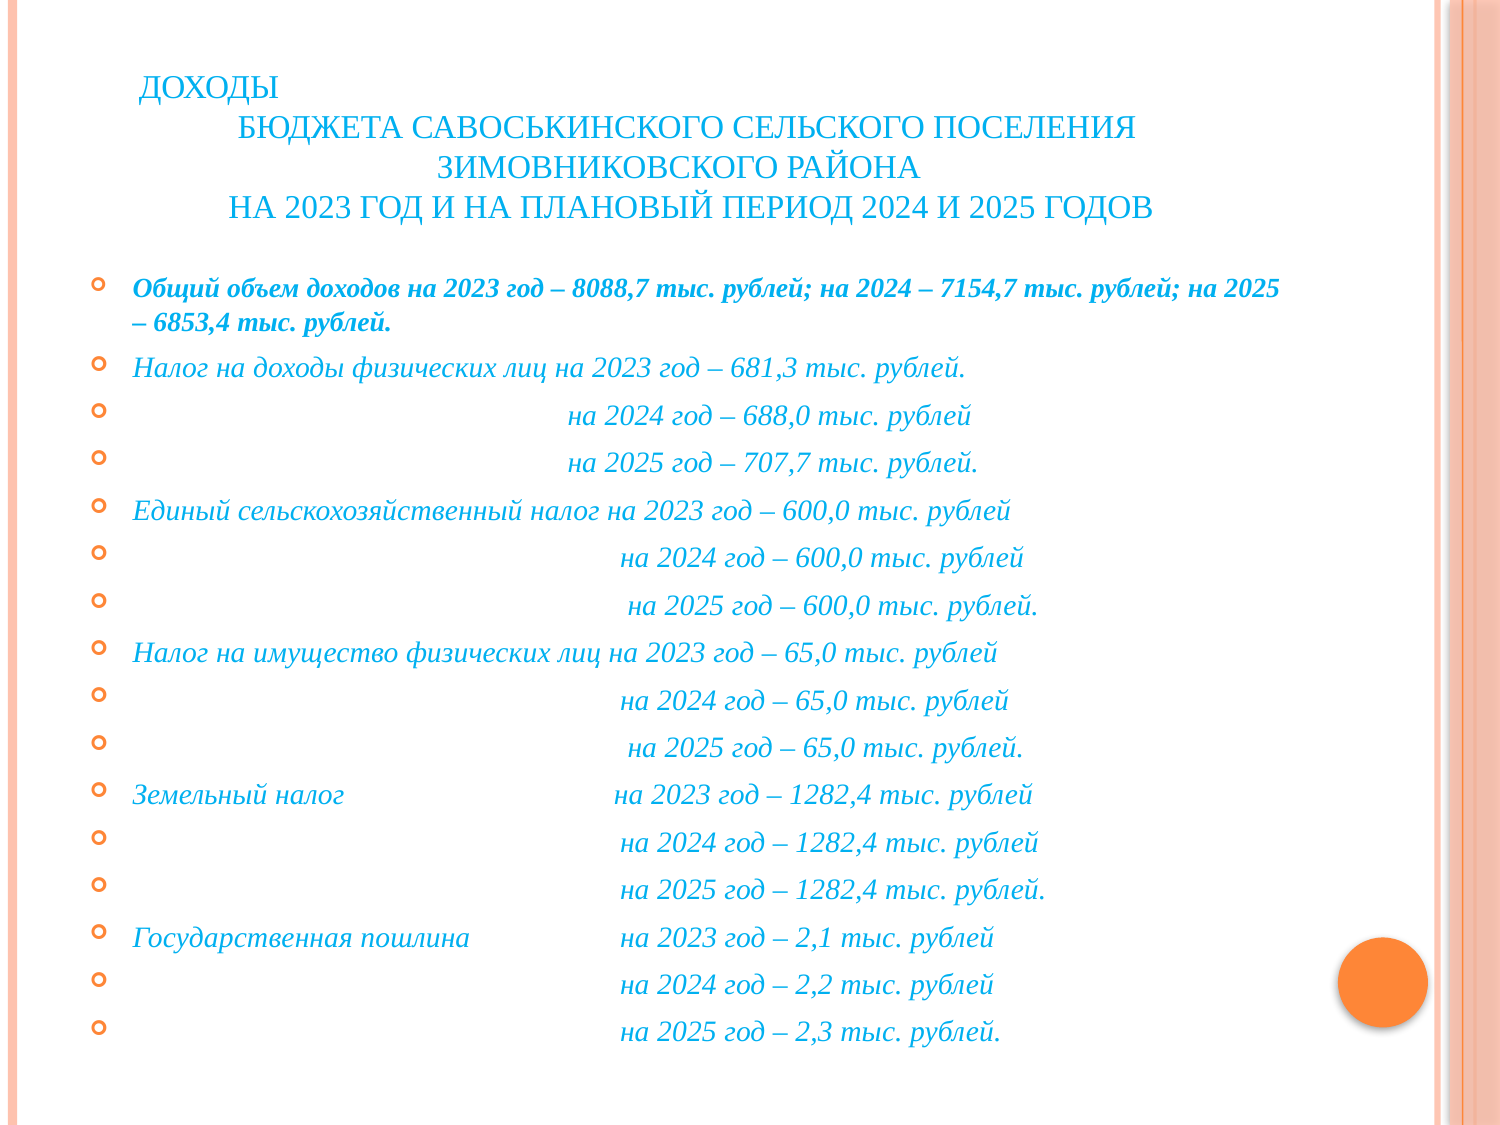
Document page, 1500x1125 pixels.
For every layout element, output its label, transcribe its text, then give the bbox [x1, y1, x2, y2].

title Доходы Бюджета Савоськинского сельского поселения Зимовниковского района на 2023 год и на плановый период 2024 и 2025 годов [75, 45, 1300, 233]
list Общий объем доходов на 2023 год – 8088,7 тыс. рублей; на 2024 – 7154,7 тыс. рублей; на 2025 – 6853,4 тыс. рублей. Налог на доходы физических лиц на 2023 год – 681,3 тыс. рублей. на 2024 год – 688,0 тыс. рублей на 2025 год – 707,7 тыс. рублей. Единый сельскохозяйственный налог на 2023 год – 600,0 тыс. рублей на 2024 год – 600,0 тыс. рублей на 2025 год – 600,0 тыс. рублей. Налог на имущество физических лиц на 2023 год – 65,0 тыс. рублей на 2024 год – 65,0 тыс. рублей на 2025 год – 65,0 тыс. рублей. Земельный налог на 2023 год – 1282,4 тыс. рублей на 2024 год – 1282,4 тыс. рублей на 2025 год – 1282,4 тыс. рублей. Государственная пошлина на 2023 год – 2,1 тыс. рублей на 2024 год – 2,2 тыс. рублей на 2025 год – 2,3 тыс. рублей. [75, 262, 1300, 1062]
